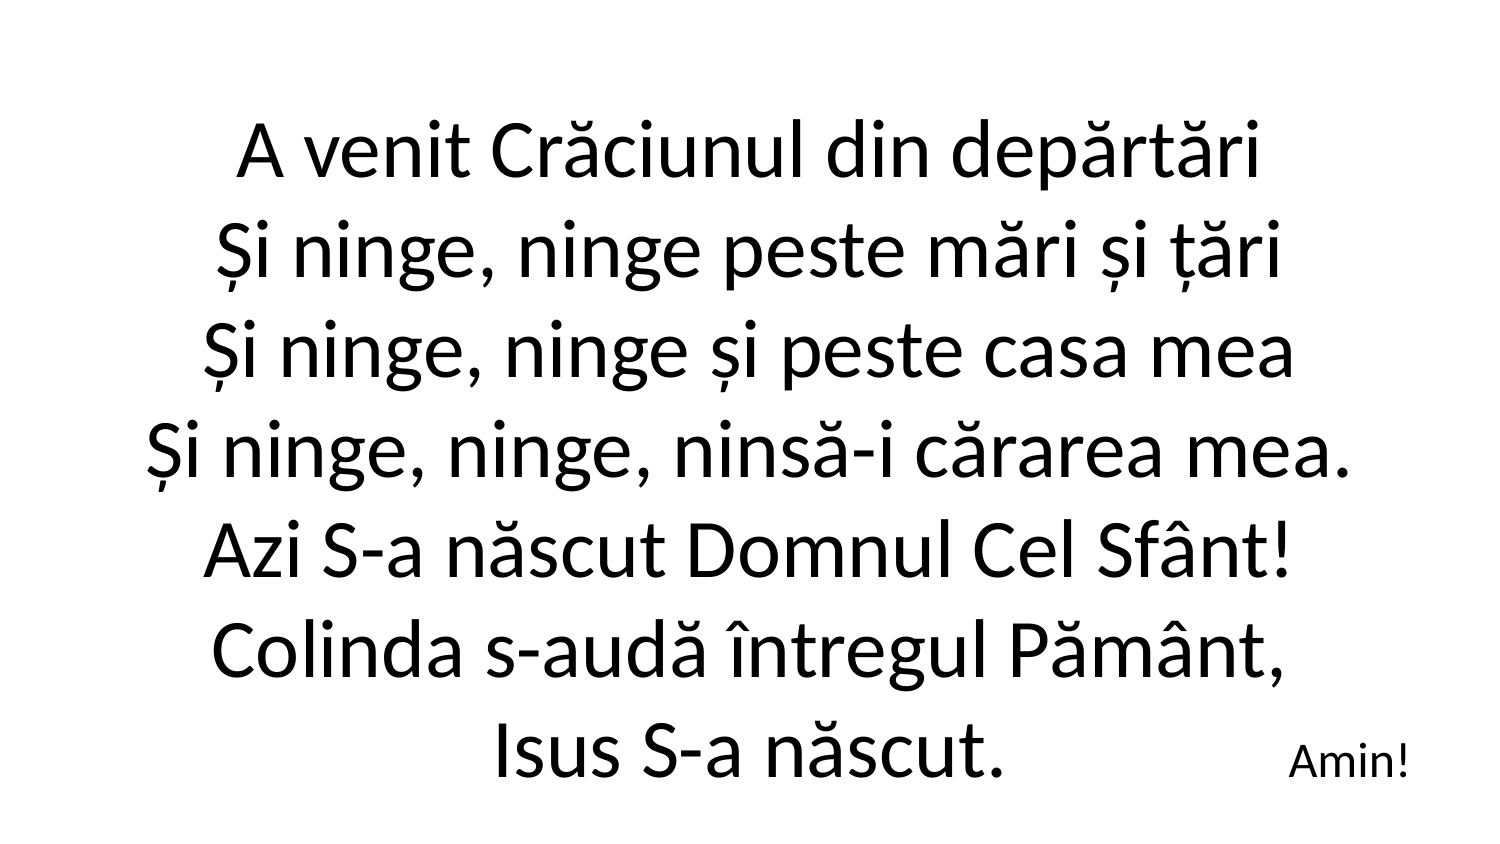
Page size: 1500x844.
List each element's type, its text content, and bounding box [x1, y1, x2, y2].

text_box Amin! [1273, 674, 1427, 795]
text_box A venit Crăciunul din depărtări Și ninge, ninge peste mări și țări Și ninge, ninge și peste casa mea Și ninge, ninge, ninsă-i cărarea mea. Azi S-a născut Domnul Cel Sfânt! Colinda s-audă întregul Pământ, Isus S-a născut. [130, 42, 1370, 802]
